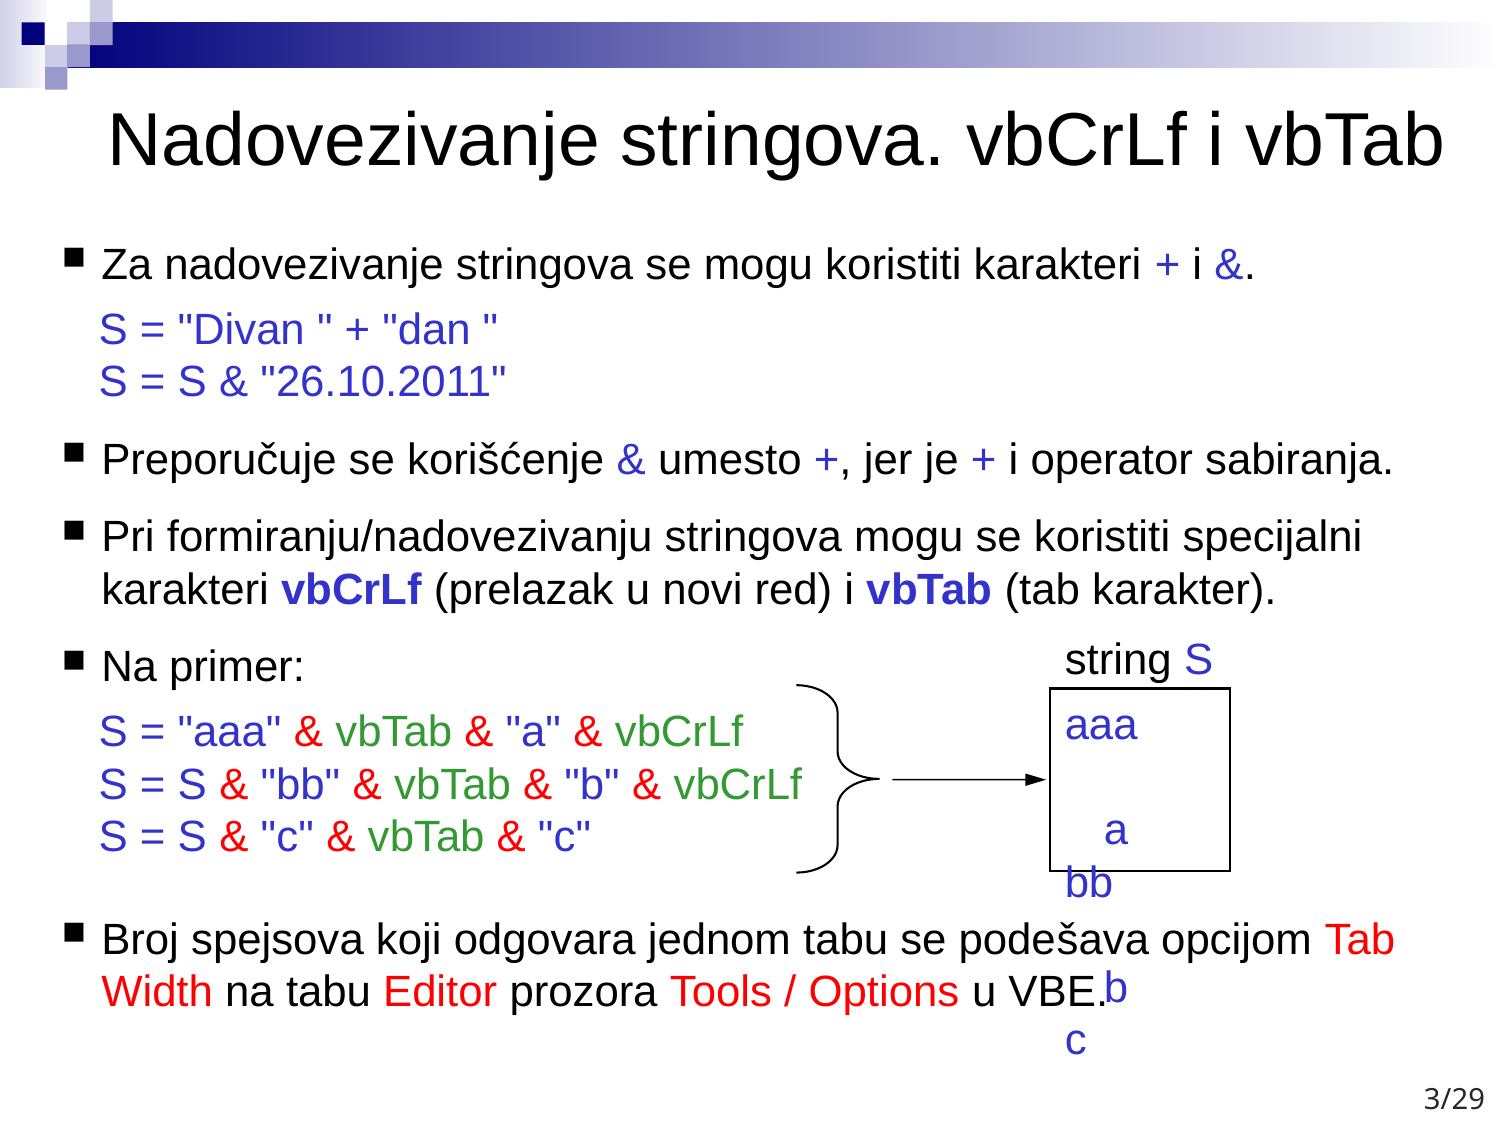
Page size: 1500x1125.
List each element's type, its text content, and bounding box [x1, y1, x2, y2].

text_box string S [1050, 623, 1231, 691]
text_box aaa a bb b c c [1049, 688, 1231, 871]
title Nadovezivanje stringova. vbCrLf i vbTab [92, 75, 1477, 197]
text_box [892, 773, 1047, 786]
list Za nadovezivanje stringova se mogu koristiti karakteri + i &. S = "Divan " + "dan " S = S & "26.10.2011" Preporučuje se korišćenje & umesto +, jer je + i operator sabiranja. Pri formiranju/nadovezivanju stringova mogu se koristiti specijalni karakteri vbCrLf (prelazak u novi red) i vbTab (tab karakter). Na primer: S = "aaa" & vbTab & "a" & vbCrLf S = S & "bb" & vbTab & "b" & vbCrLf S = S & "c" & vbTab & "c" Broj spejsova koji odgovara jednom tabu se podešava opcijom Tab Width na tabu Editor prozora Tools / Options u VBE. [46, 228, 1430, 1061]
text_box 3/29 [1374, 1072, 1500, 1123]
text_box [796, 685, 879, 873]
